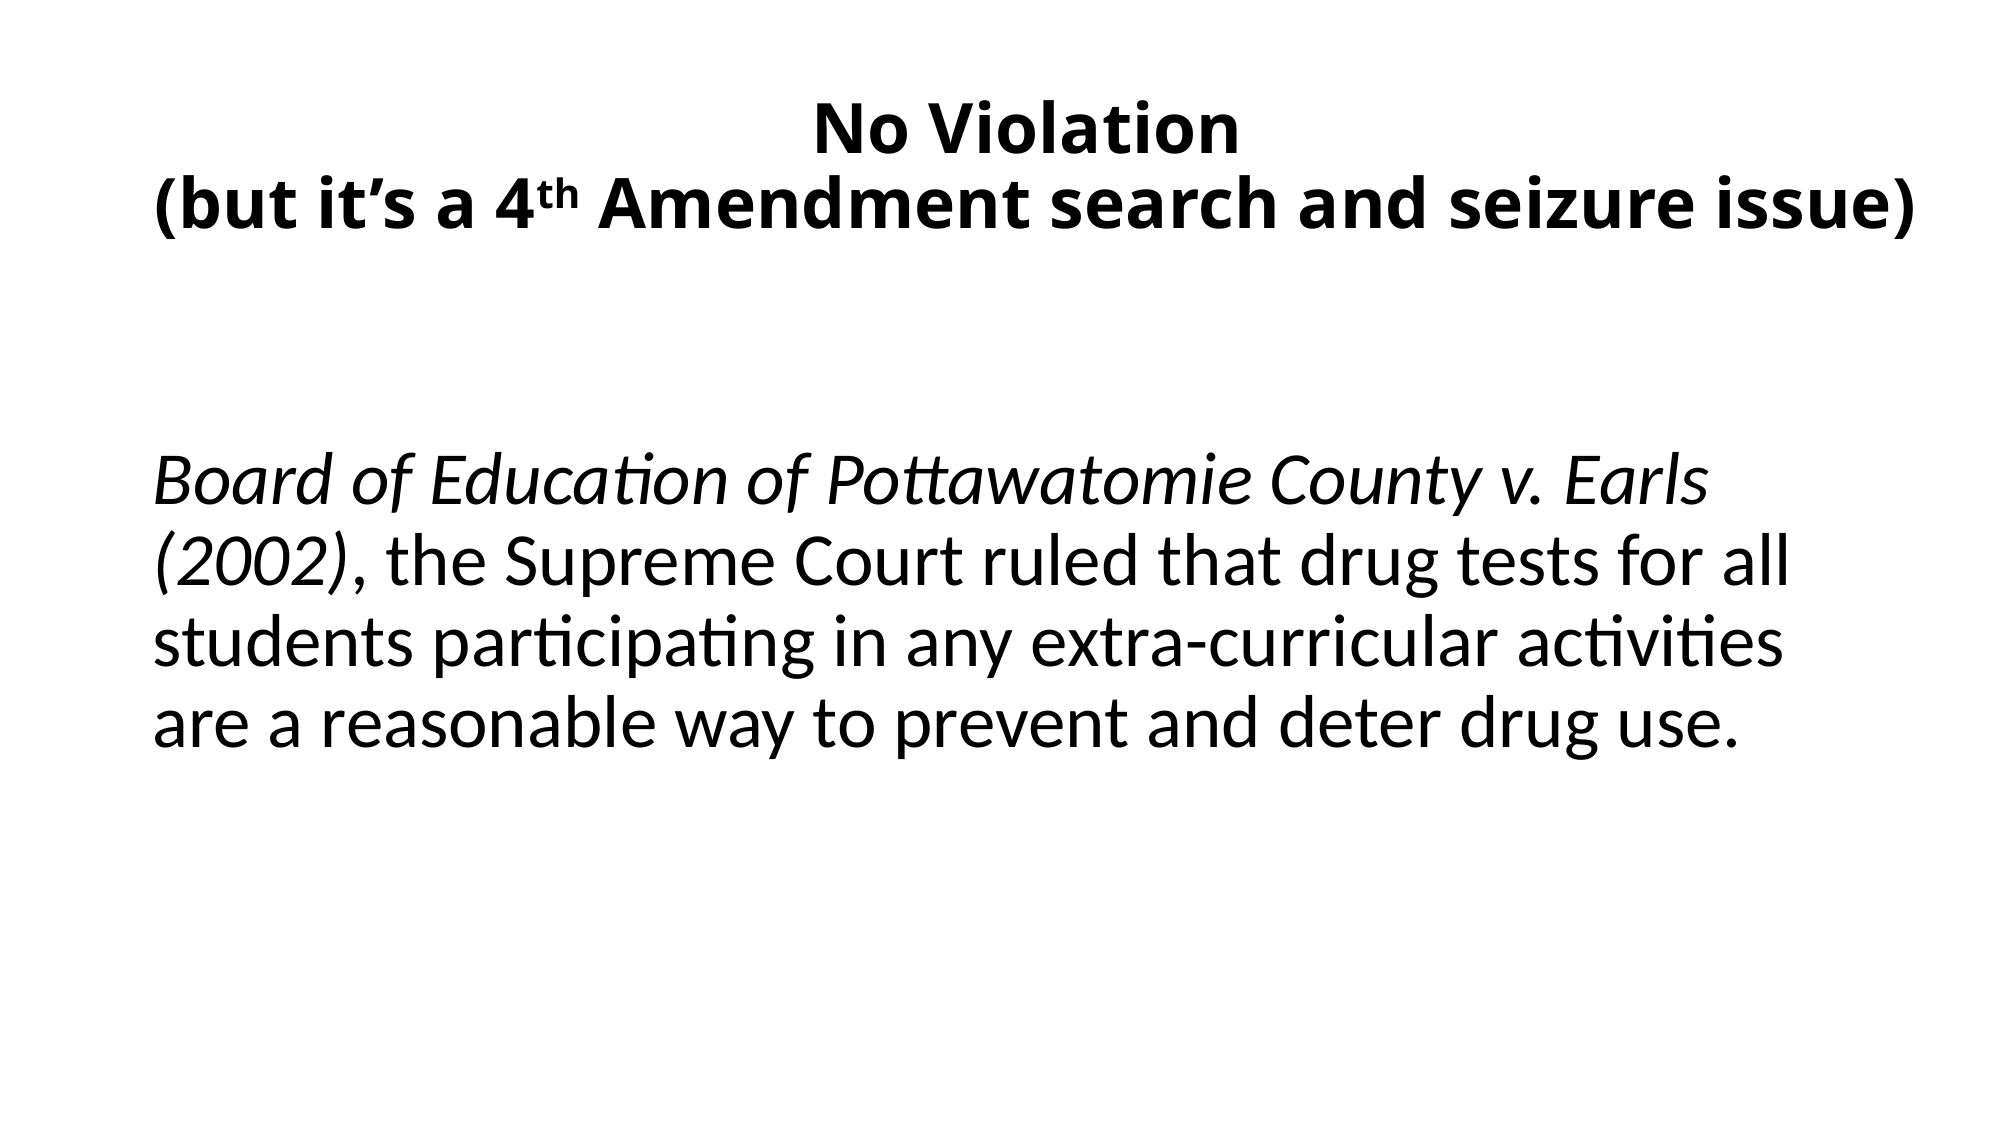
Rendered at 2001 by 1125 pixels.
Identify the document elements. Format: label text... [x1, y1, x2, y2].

title No Violation (but it’s a 4th Amendment search and seizure issue) [137, 59, 1935, 278]
list Board of Education of Pottawatomie County v. Earls (2002), the Supreme Court ruled that drug tests for all students participating in any extra-curricular activities are a reasonable way to prevent and deter drug use. [137, 432, 1863, 1014]
